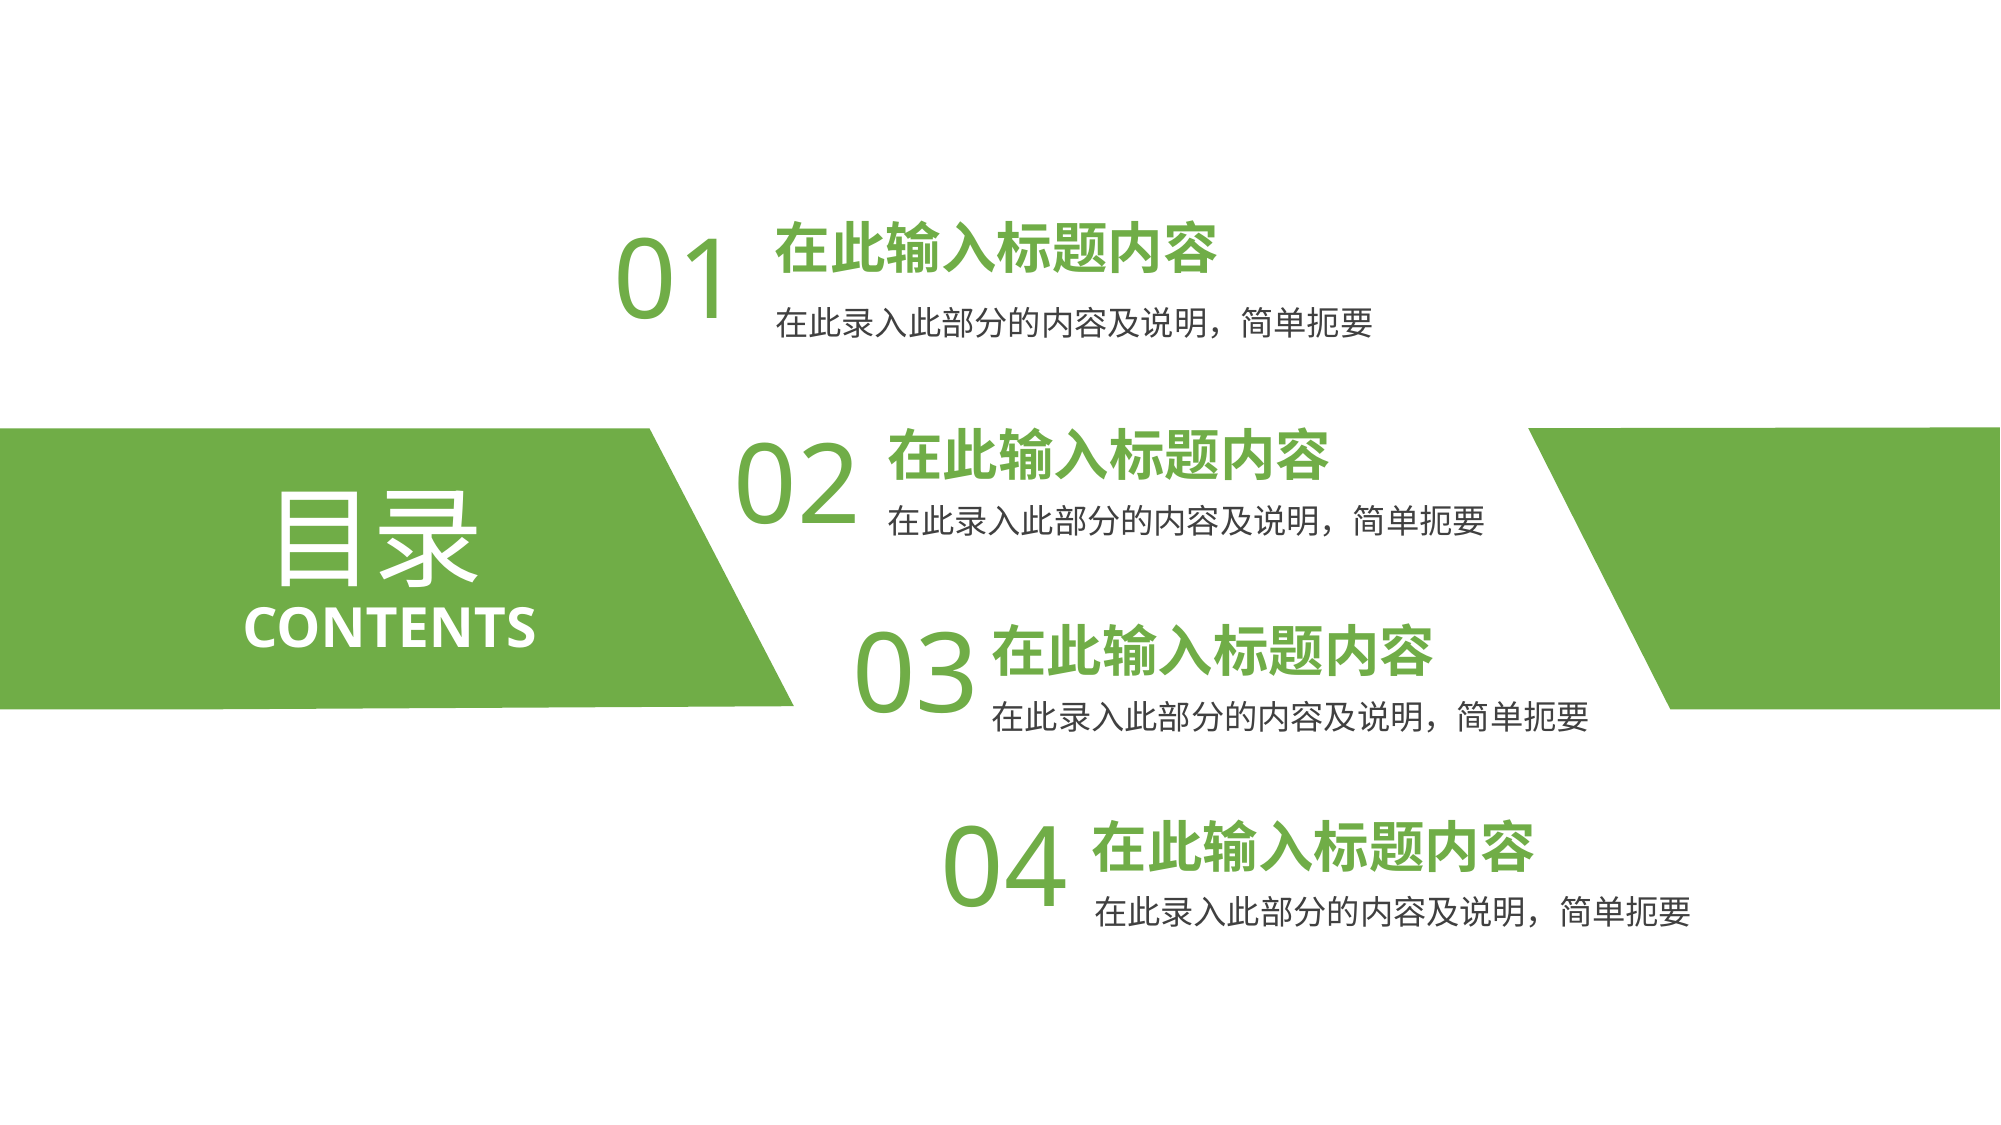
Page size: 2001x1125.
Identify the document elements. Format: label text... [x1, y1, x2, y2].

text_box 03 [837, 594, 995, 743]
text_box 在此录入此部分的内容及说明，简单扼要 [876, 493, 1502, 548]
text_box 在此录入此部分的内容及说明，简单扼要 [1079, 883, 1708, 939]
text_box 在此输入标题内容 [876, 412, 1347, 493]
text_box 在此输入标题内容 [760, 205, 1235, 288]
text_box CONTENTS [227, 585, 552, 667]
text_box 04 [926, 787, 1084, 936]
text_box 01 [598, 200, 756, 349]
text_box 在此录入此部分的内容及说明，简单扼要 [760, 294, 1389, 350]
text_box 在此录入此部分的内容及说明，简单扼要 [976, 689, 1606, 744]
text_box 目录 [249, 459, 499, 585]
text_box [1528, 427, 2000, 710]
text_box 在此输入标题内容 [1084, 804, 1551, 883]
text_box [0, 428, 794, 710]
text_box 02 [718, 405, 876, 554]
text_box 在此输入标题内容 [995, 608, 1451, 689]
